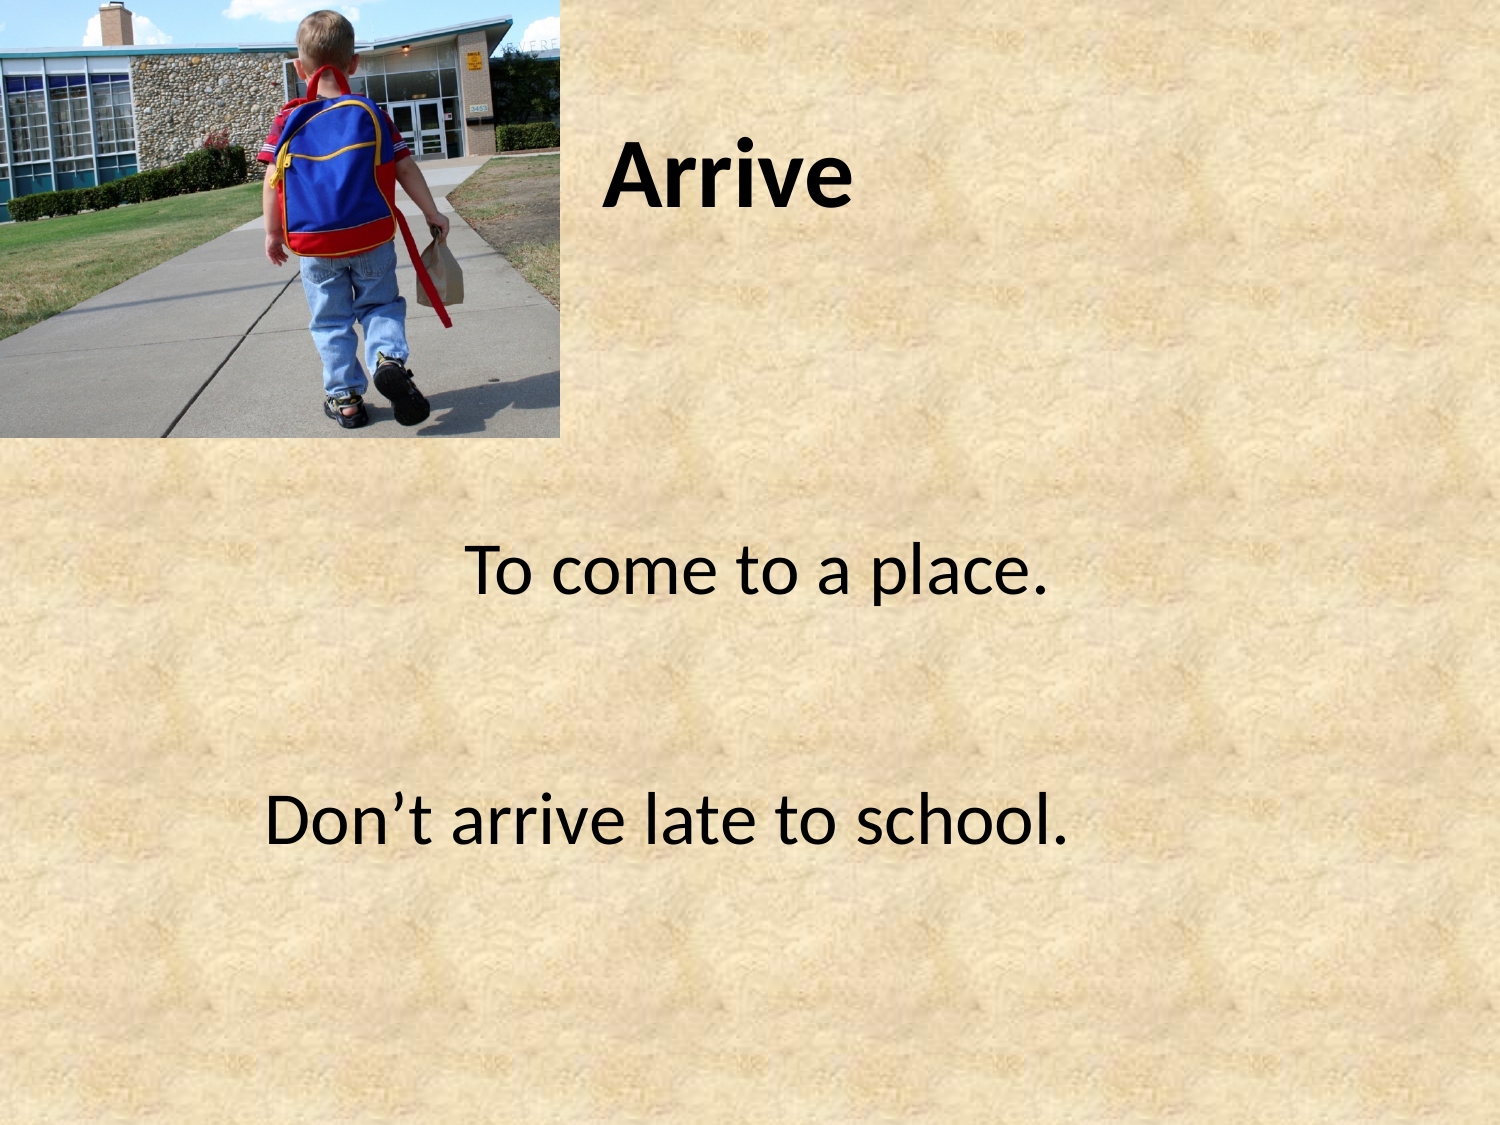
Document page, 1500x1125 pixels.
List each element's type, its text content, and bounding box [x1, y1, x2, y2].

text_box Don’t arrive late to school. [249, 762, 1300, 868]
text_box Arrive [587, 99, 1338, 235]
picture [0, 0, 1500, 1125]
text_box To come to a place. [450, 512, 1400, 618]
